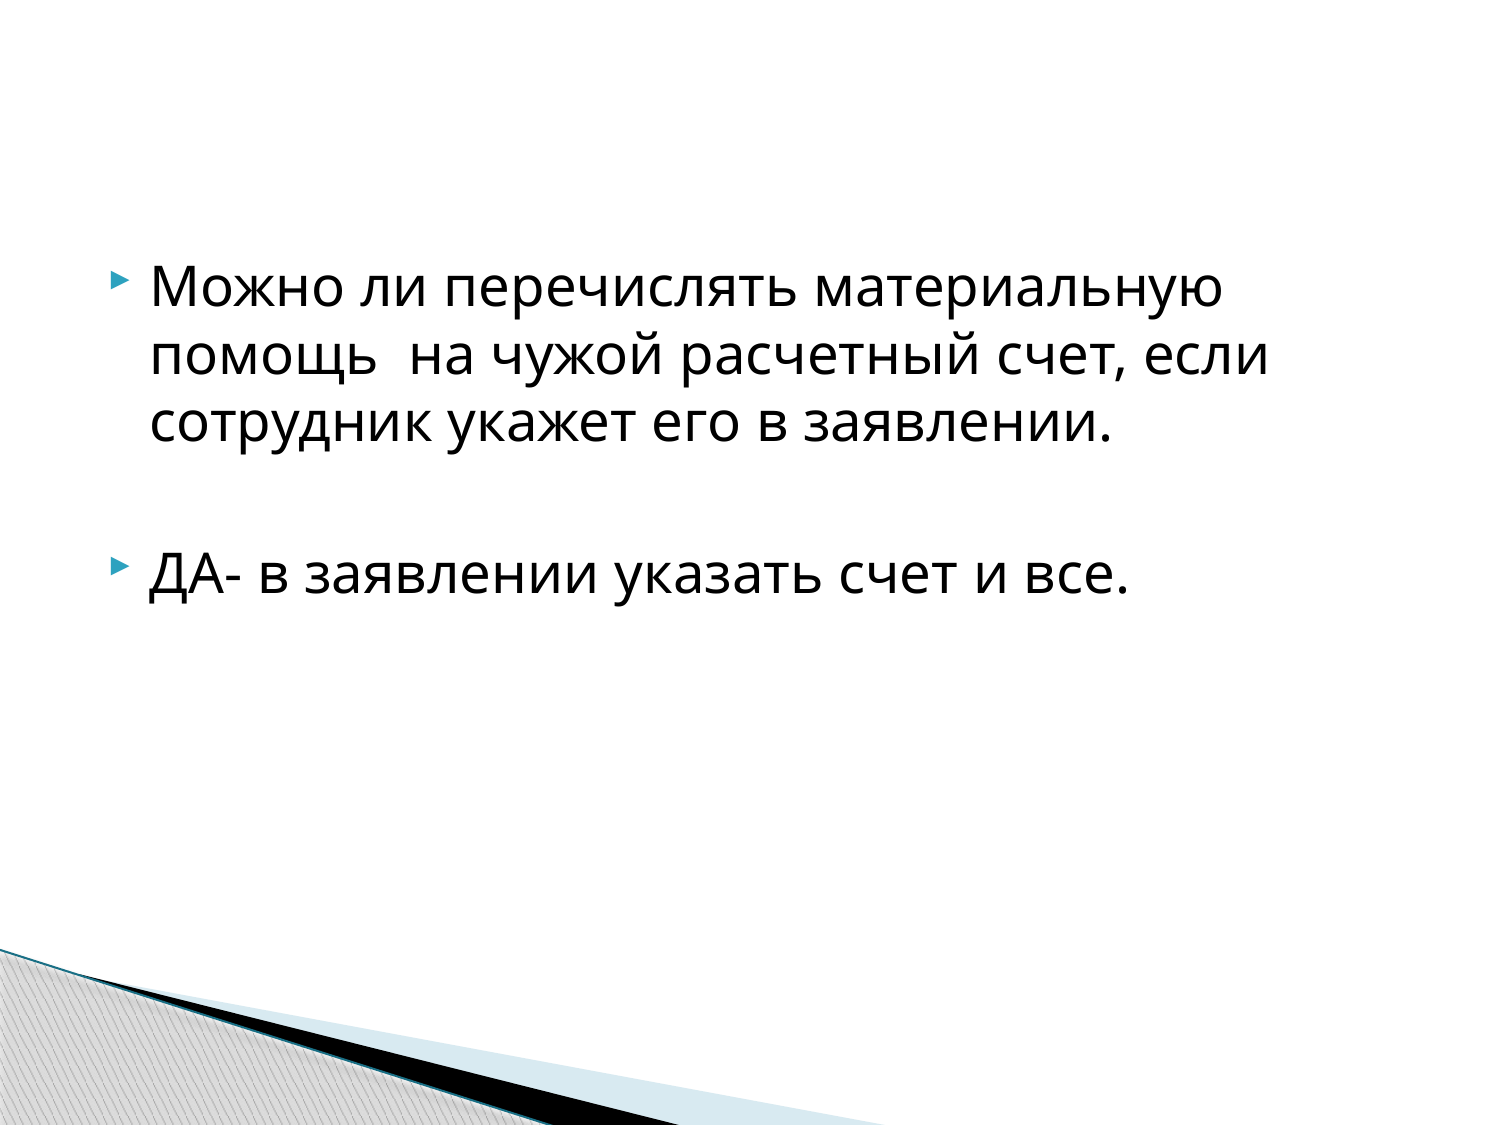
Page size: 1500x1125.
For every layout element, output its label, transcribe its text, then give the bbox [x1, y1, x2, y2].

list Можно ли перечислять материальную помощь на чужой расчетный счет, если сотрудник укажет его в заявлении. ДА- в заявлении указать счет и все. [75, 243, 1425, 986]
